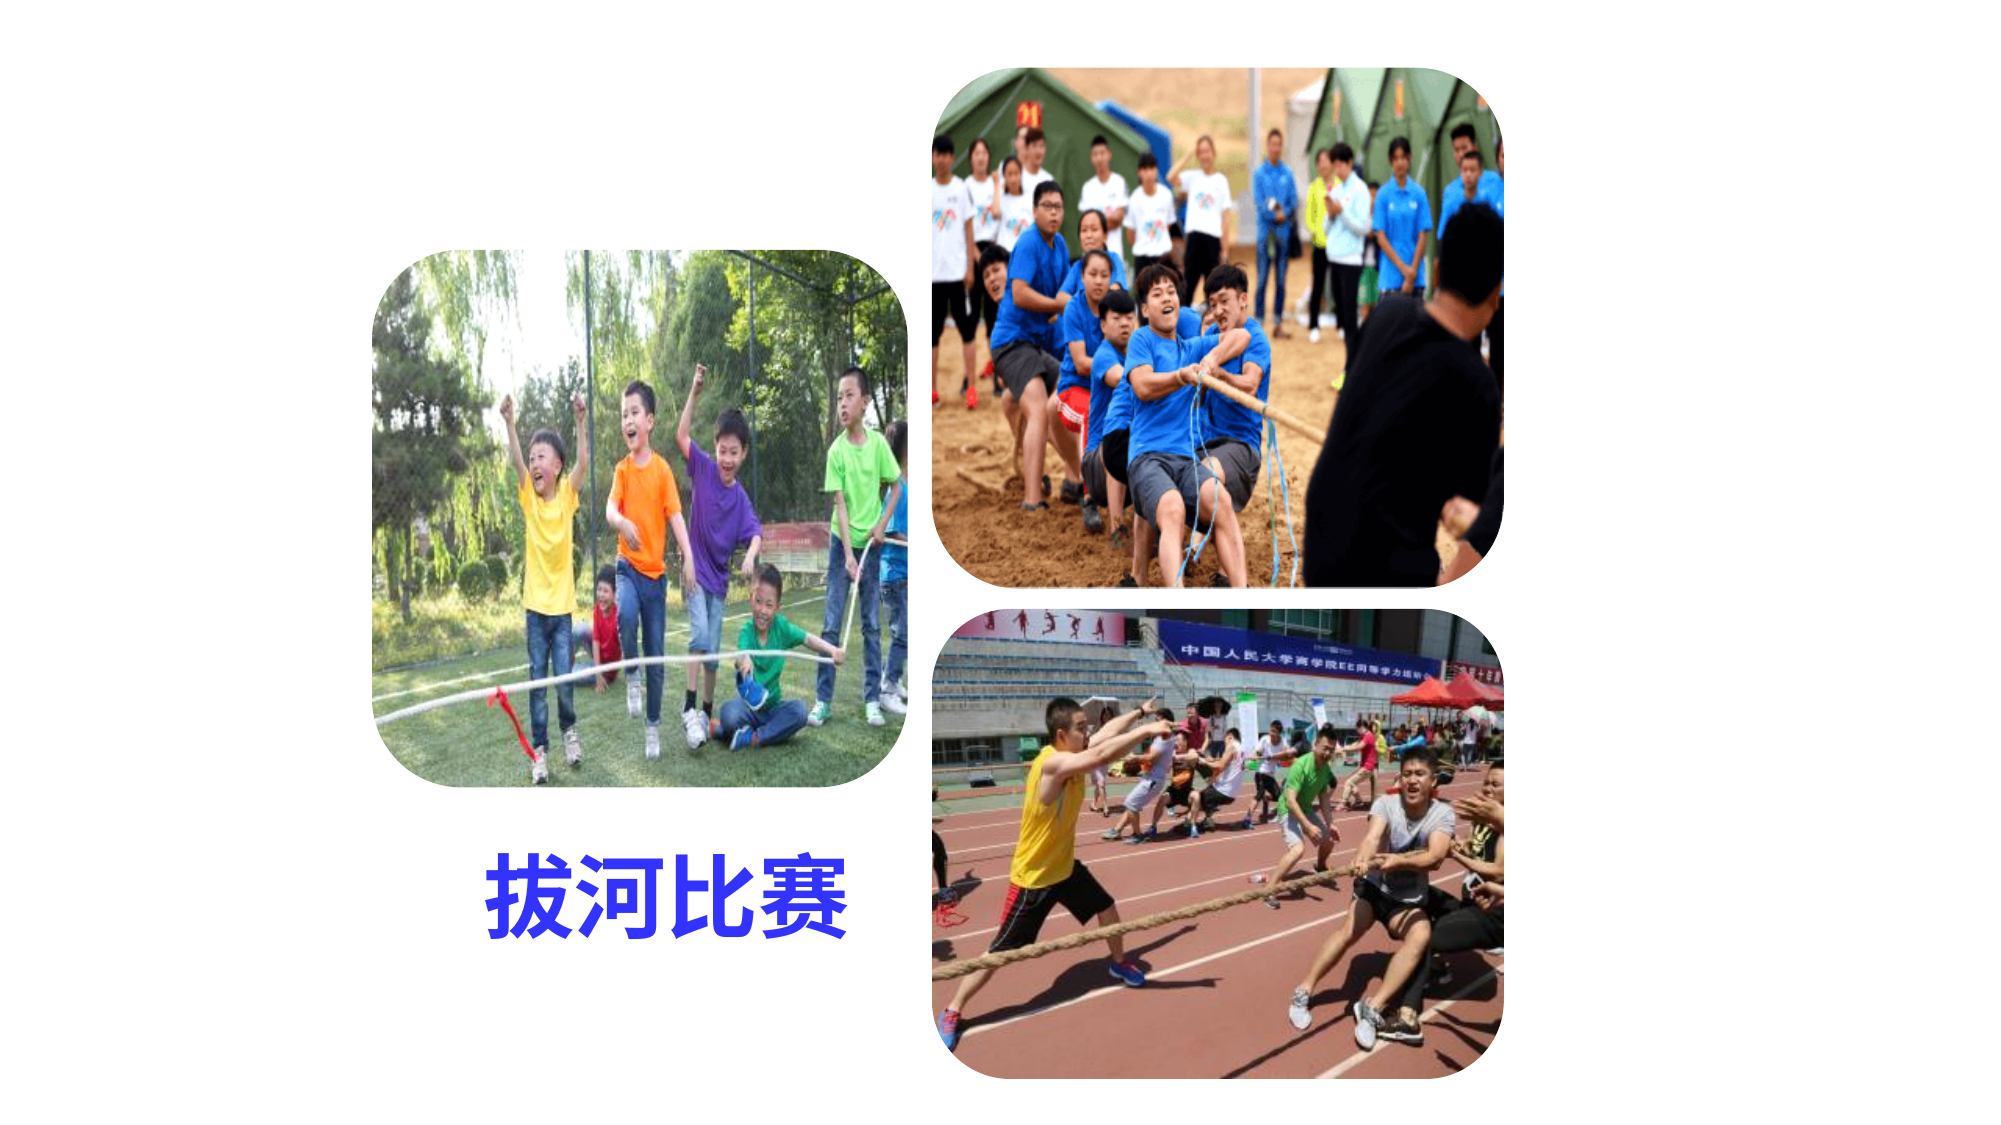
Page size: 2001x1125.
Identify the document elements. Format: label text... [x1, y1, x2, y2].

text_box 拔河比赛 [468, 832, 881, 958]
picture [931, 67, 1504, 589]
picture [372, 249, 908, 788]
picture [931, 608, 1504, 1079]
